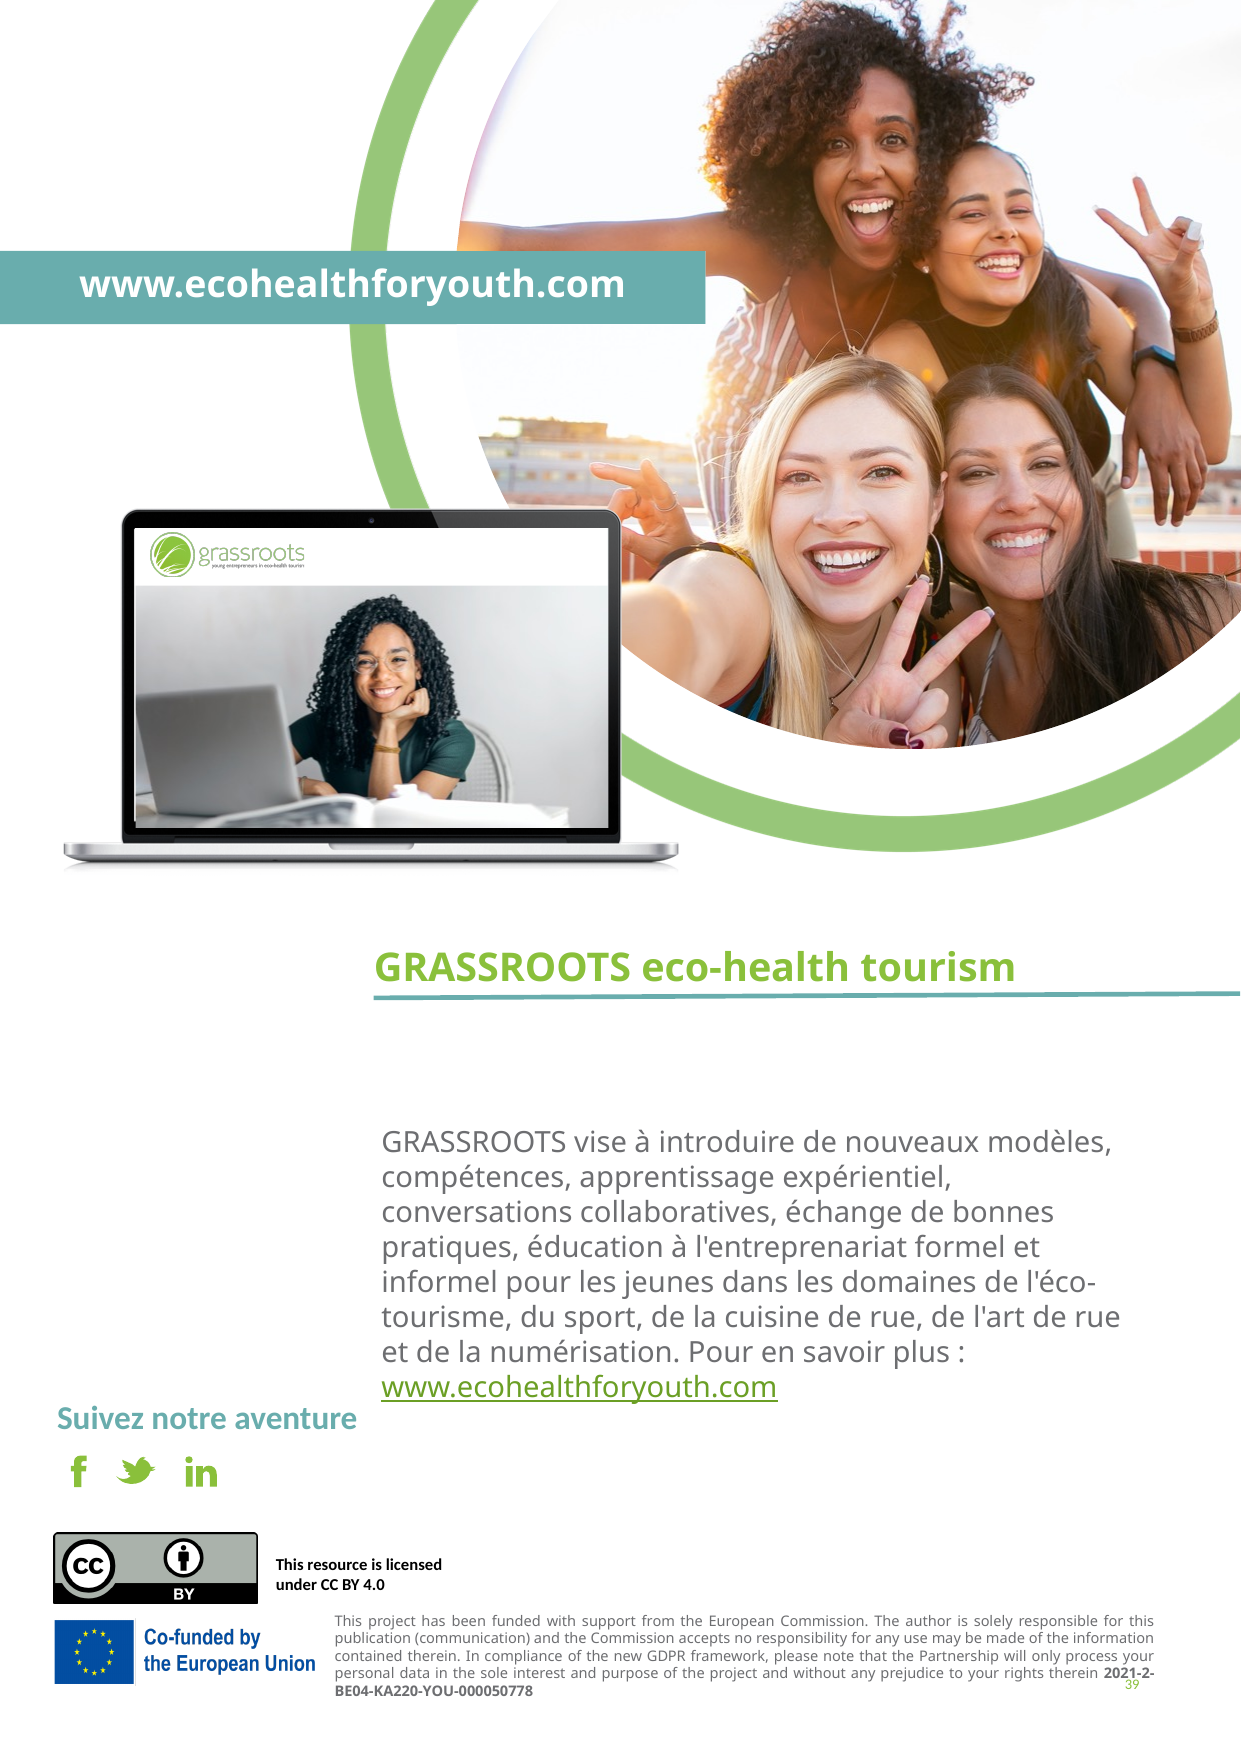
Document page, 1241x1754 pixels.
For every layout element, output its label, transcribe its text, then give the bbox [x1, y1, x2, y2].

picture [342, 0, 1241, 883]
picture [149, 532, 305, 577]
picture [51, 1616, 335, 1688]
list GRASSROOTS vise à introduire de nouveaux modèles, compétences, apprentissage expérientiel, conversations collaboratives, échange de bonnes pratiques, éducation à l'entreprenariat formel et informel pour les jeunes dans les domaines de l'éco-tourisme, du sport, de la cuisine de rue, de l'art de rue et de la numérisation. Pour en savoir plus : www.ecohealthforyouth.com [366, 1116, 1162, 1502]
picture [53, 1532, 258, 1604]
text_box Suivez notre aventure [42, 1388, 549, 1466]
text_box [70, 1455, 217, 1490]
list www.ecohealthforyouth.com [0, 252, 456, 326]
list GRASSROOTS eco-health tourism [358, 934, 1241, 1044]
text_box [34, 492, 701, 899]
